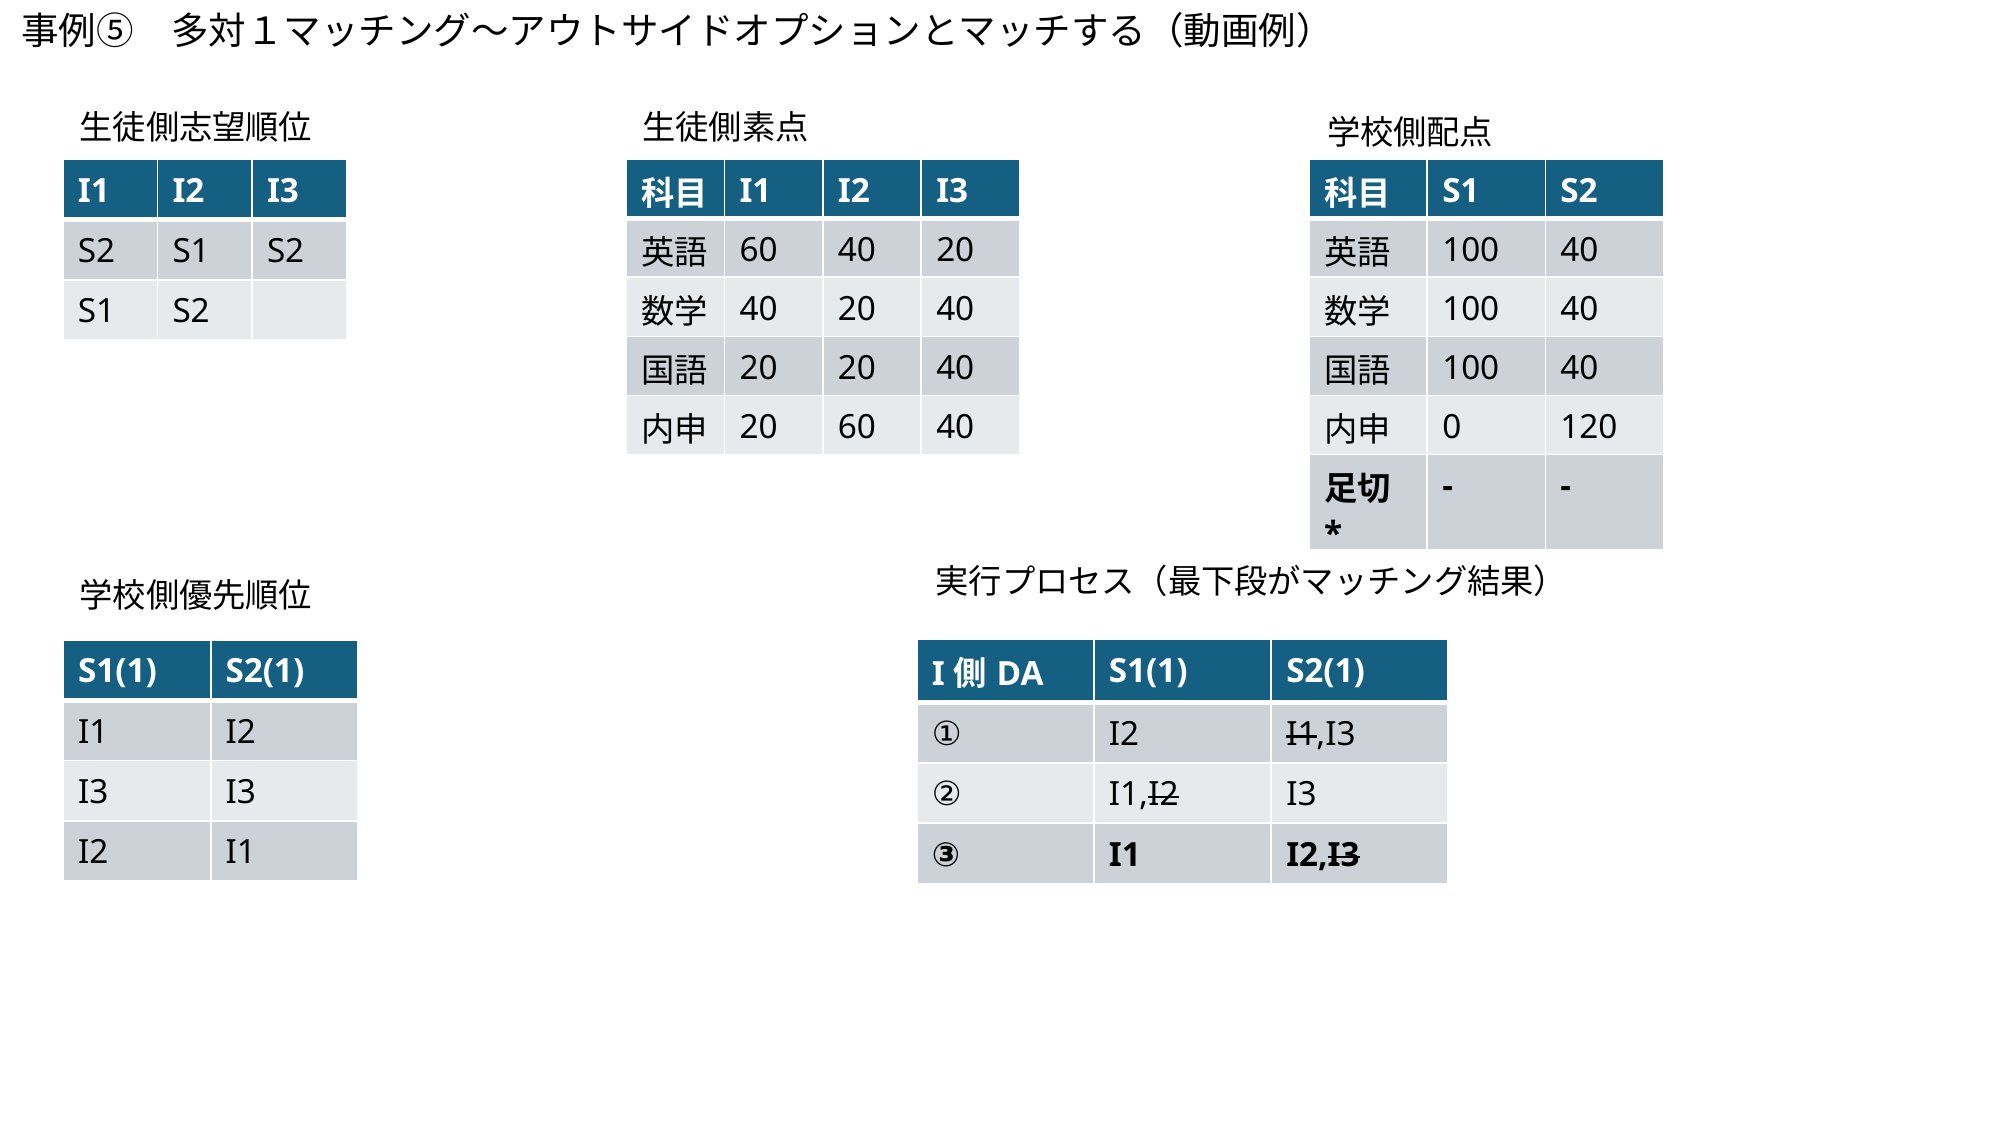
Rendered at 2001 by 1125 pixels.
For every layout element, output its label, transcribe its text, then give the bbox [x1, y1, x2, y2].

table_cell 120 [1546, 396, 1663, 454]
table_header I2 [824, 160, 920, 216]
table_cell I3 [64, 761, 210, 820]
table_header I2 [158, 160, 251, 217]
table_header S1(1) [1095, 640, 1270, 700]
table_cell 100 [1428, 221, 1545, 276]
table_cell I2,I3 [1272, 824, 1447, 883]
table_cell 100 [1428, 278, 1545, 336]
table_cell 40 [922, 278, 1019, 336]
table_cell 内申 [627, 396, 724, 454]
table_header I3 [253, 160, 346, 217]
table_cell 20 [824, 278, 920, 336]
text_box 学校側配点 [1312, 103, 1509, 158]
table_cell 40 [922, 337, 1019, 395]
table_cell - [1546, 455, 1663, 549]
table_cell 20 [922, 221, 1019, 276]
text_box 生徒側志望順位 [64, 98, 328, 154]
table_cell ② [918, 764, 1093, 822]
text_box 学校側優先順位 [64, 566, 328, 622]
table_cell I3 [212, 761, 357, 820]
table_cell 100 [1428, 337, 1545, 395]
table_cell 国語 [627, 337, 724, 395]
table_header 科目 [627, 160, 724, 216]
table_cell I1,I3 [1272, 705, 1447, 762]
table_header I側DA [918, 640, 1093, 700]
table_cell I2 [64, 822, 210, 880]
table_cell 国語 [1310, 337, 1426, 395]
table_cell 40 [922, 396, 1019, 454]
table_cell I3 [1272, 764, 1447, 822]
table_header I1 [725, 160, 822, 216]
table_header S2 [1546, 160, 1663, 216]
table_cell 内申 [1310, 396, 1426, 454]
table_cell S2 [253, 222, 346, 279]
table_cell 足切* [1310, 455, 1426, 549]
text_box 実行プロセス（最下段がマッチング結果） [920, 553, 1583, 608]
table_cell I2 [1095, 705, 1270, 762]
table_cell I1 [1095, 824, 1270, 883]
table_cell 英語 [627, 221, 724, 276]
table_header S1 [1428, 160, 1545, 216]
table_cell 40 [1546, 278, 1663, 336]
table_cell 40 [824, 221, 920, 276]
table_cell I1 [64, 703, 210, 760]
table_header I1 [64, 160, 157, 217]
table_cell 数学 [1310, 278, 1426, 336]
table_header 科目 [1310, 160, 1426, 216]
table_cell ① [918, 705, 1093, 762]
table_cell I1,I2 [1095, 764, 1270, 822]
table_cell 20 [824, 337, 920, 395]
table_cell 40 [725, 278, 822, 336]
table_cell S1 [158, 222, 251, 279]
table_cell S2 [158, 281, 251, 339]
table_cell 20 [725, 337, 822, 395]
table_header S2(1) [1272, 640, 1447, 700]
table_header S1(1) [64, 641, 210, 698]
table_cell S2 [64, 222, 157, 279]
table_header S2(1) [212, 641, 357, 698]
table_cell - [1428, 455, 1545, 549]
table_cell 数学 [627, 278, 724, 336]
table_cell 60 [725, 221, 822, 276]
table_cell I2 [212, 703, 357, 760]
text_box 生徒側素点 [627, 98, 824, 154]
table_cell ③ [918, 824, 1093, 883]
table_header I3 [922, 160, 1019, 216]
table_cell 20 [725, 396, 822, 454]
table_cell [253, 281, 346, 339]
text_box 事例⑤ 多対１マッチング～アウトサイドオプションとマッチする（動画例） [6, 0, 1349, 60]
table_cell 60 [824, 396, 920, 454]
table_cell 40 [1546, 221, 1663, 276]
table_cell S1 [64, 281, 157, 339]
table_cell 英語 [1310, 221, 1426, 276]
table_cell 0 [1428, 396, 1545, 454]
table_cell 40 [1546, 337, 1663, 395]
table_cell I1 [212, 822, 357, 880]
